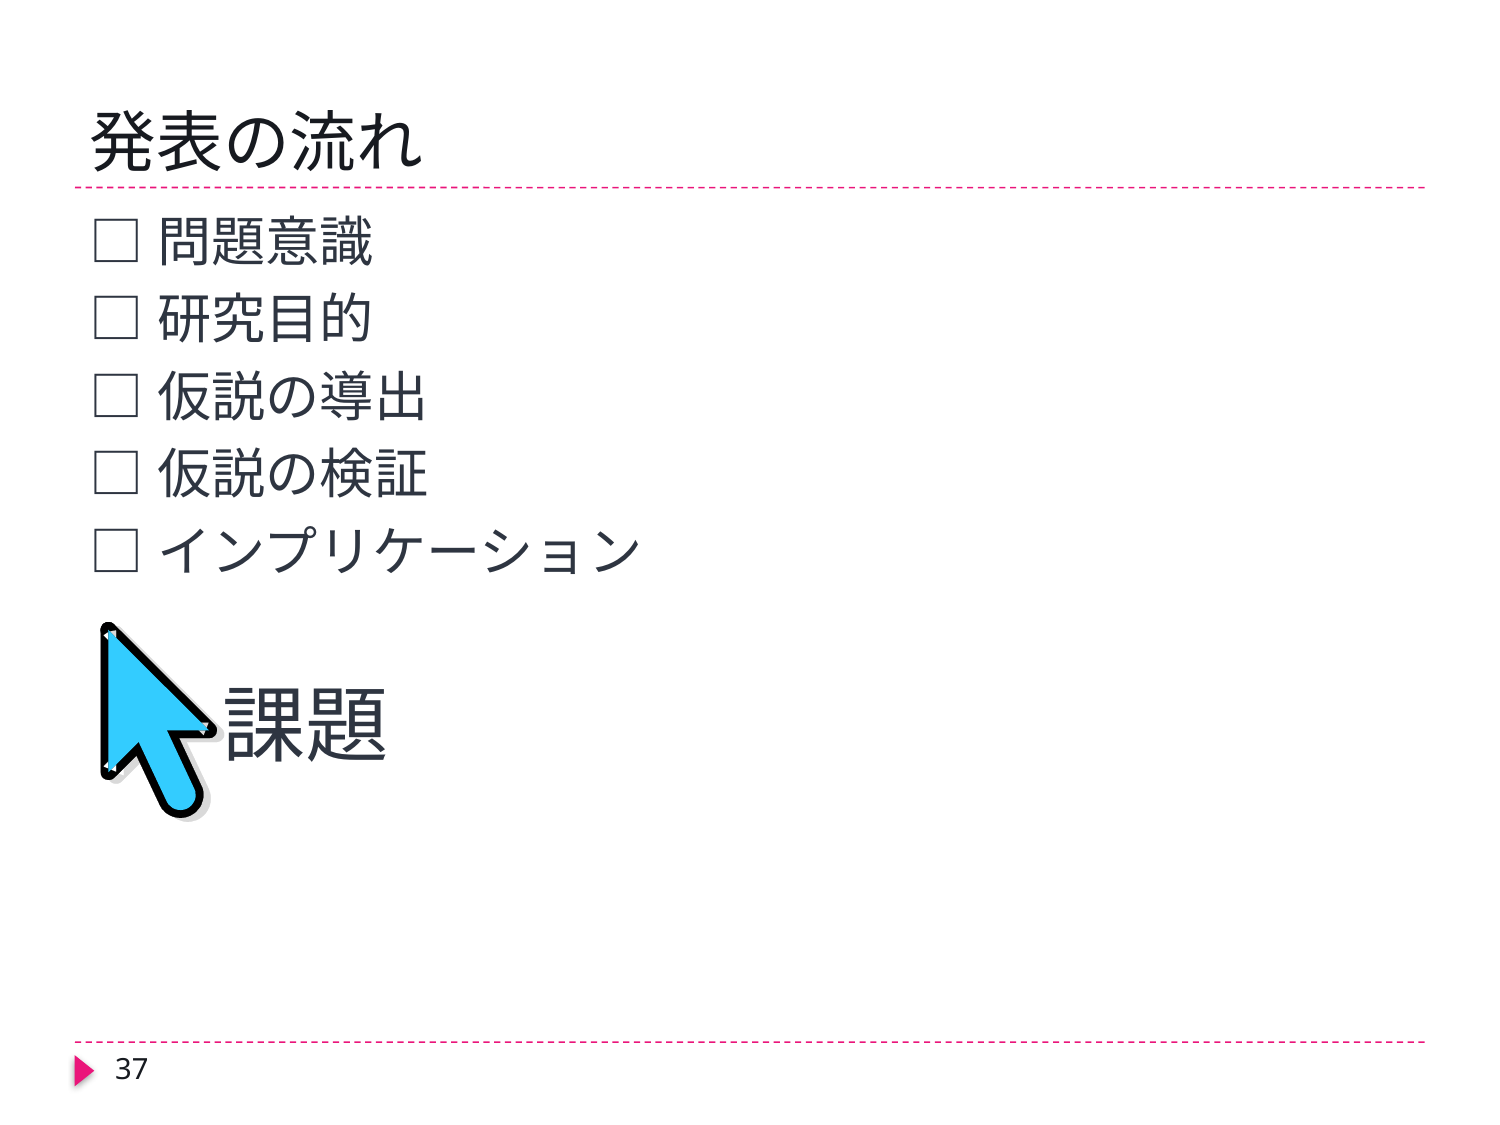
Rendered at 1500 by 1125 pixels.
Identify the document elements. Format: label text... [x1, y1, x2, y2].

title 発表の流れ [75, 24, 1425, 188]
picture [100, 621, 225, 823]
list □問題意識 □研究目的 □仮説の導出 □仮説の検証 □インプリケーション 課題 [75, 200, 1425, 1010]
slide_number 37 [100, 1042, 426, 1103]
